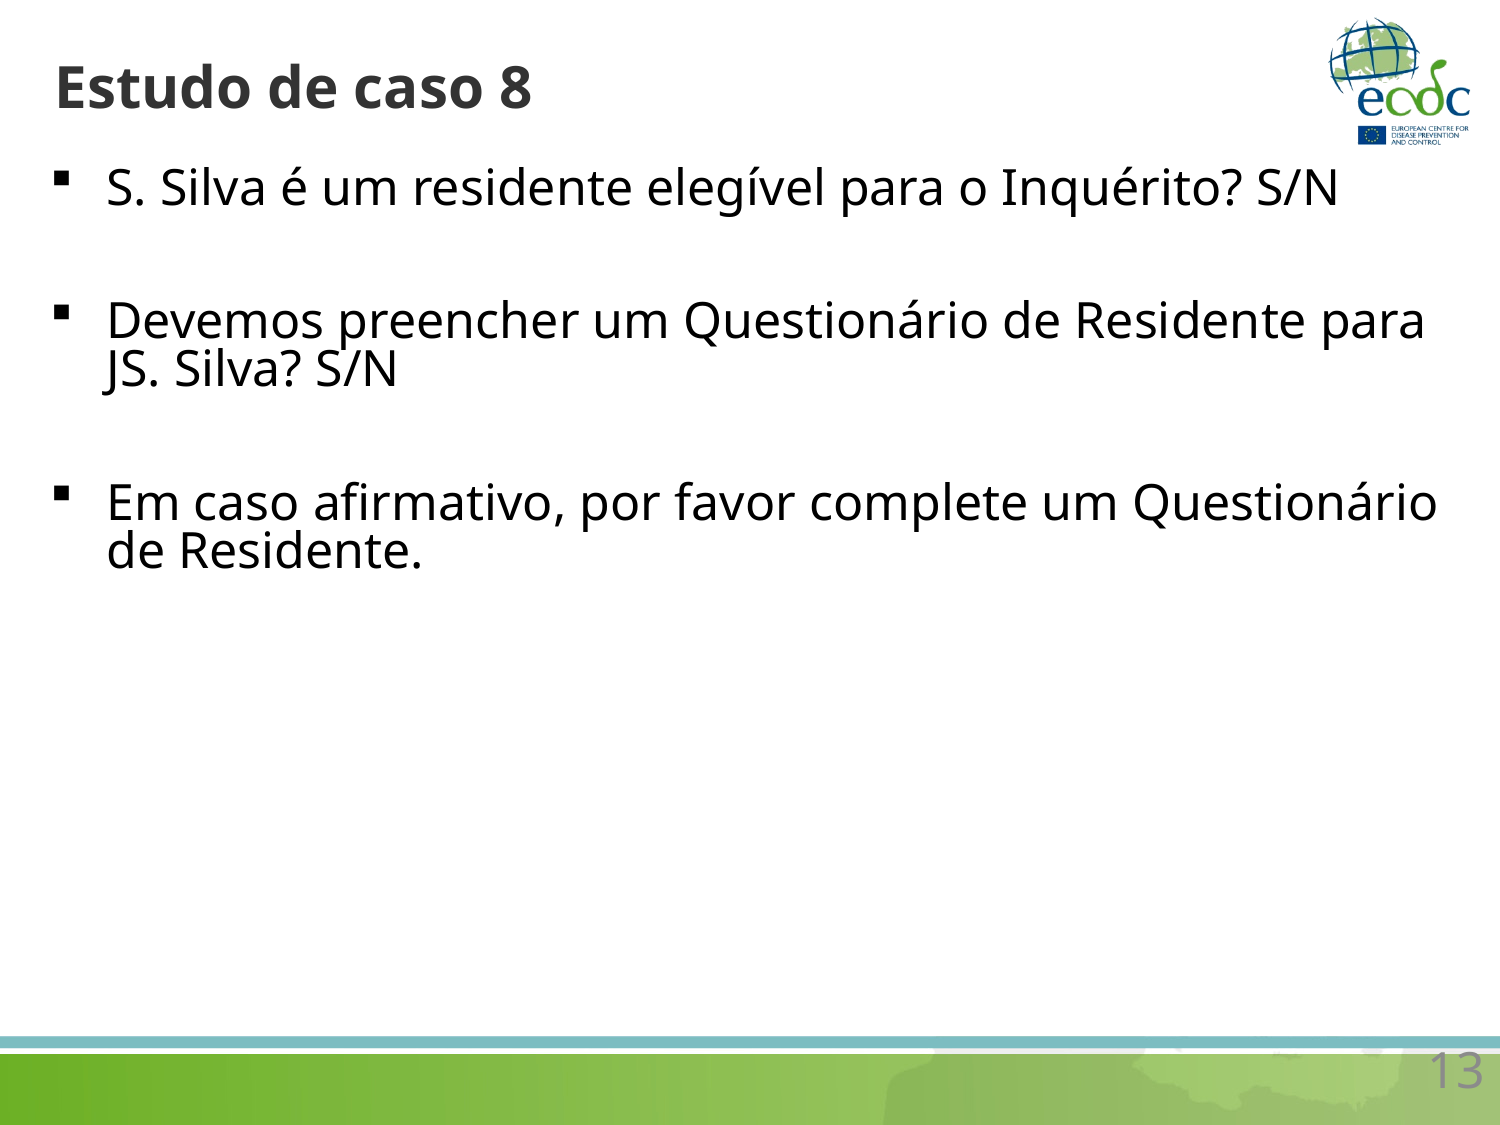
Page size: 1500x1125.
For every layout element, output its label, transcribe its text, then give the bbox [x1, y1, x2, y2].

slide_number 13 [1149, 1042, 1500, 1103]
picture [1328, 17, 1473, 148]
list S. Silva é um residente elegível para o Inquérito? S/N Devemos preencher um Questionário de Residente para JS. Silva? S/N Em caso afirmativo, por favor complete um Questionário de Residente. [49, 166, 1450, 1015]
title Estudo de caso 8 [54, 58, 1405, 152]
picture [0, 1036, 1500, 1125]
